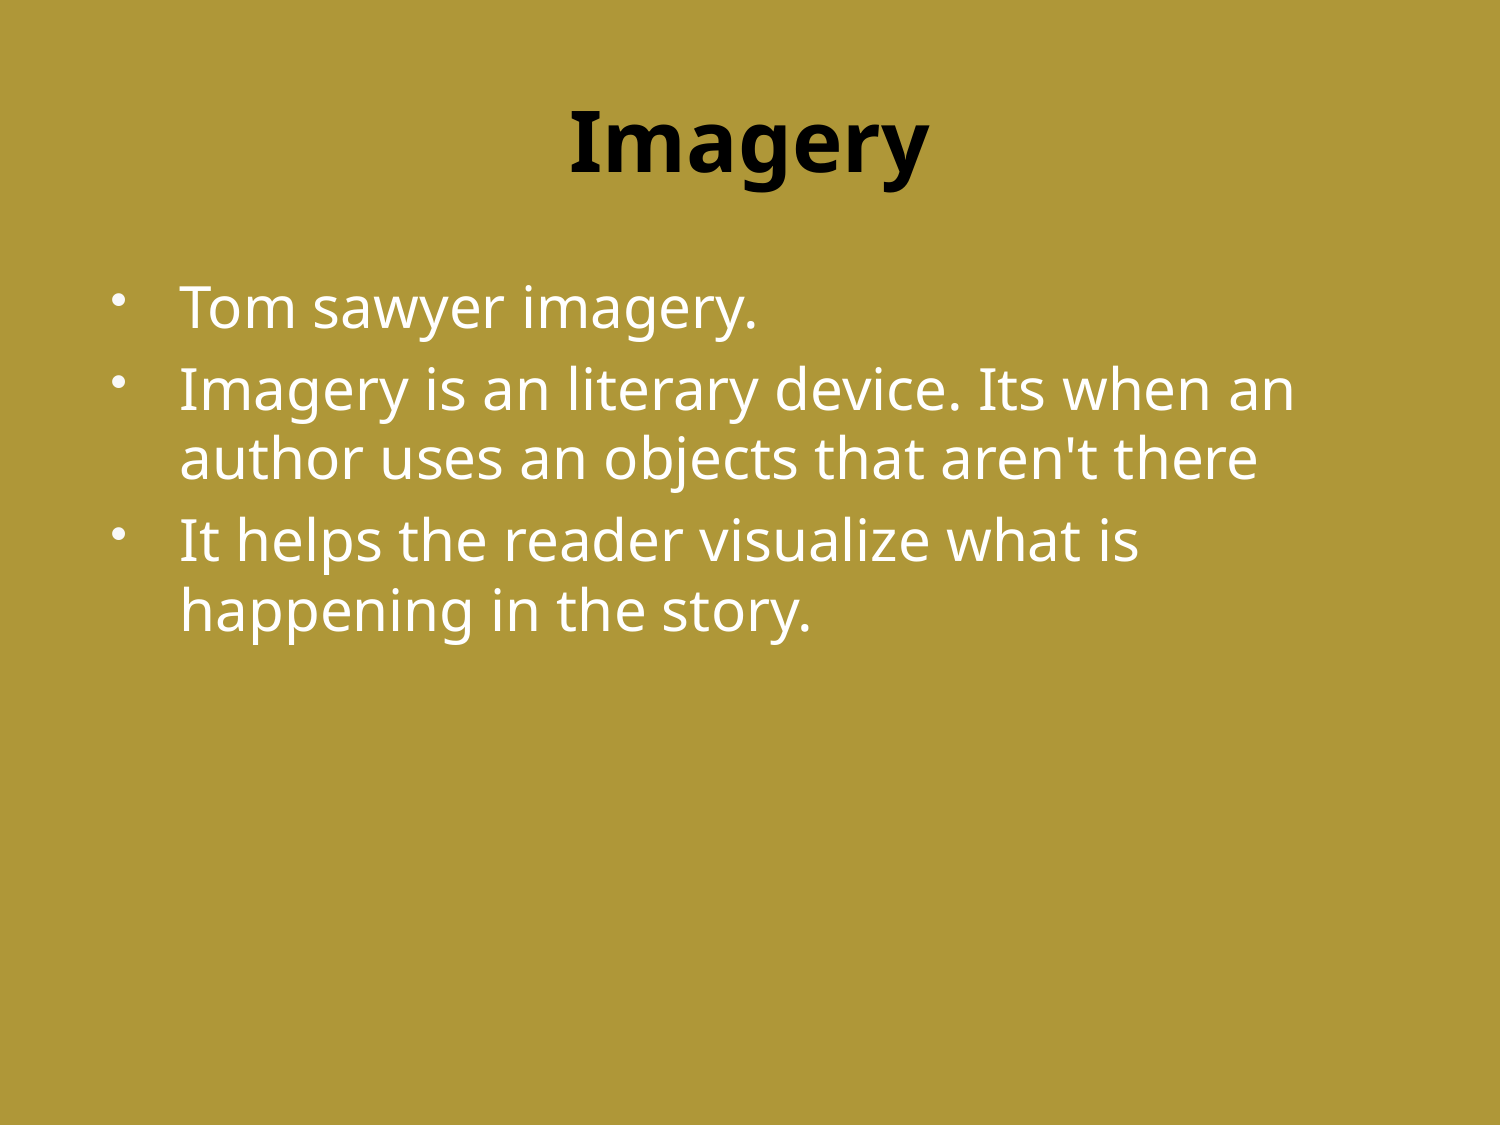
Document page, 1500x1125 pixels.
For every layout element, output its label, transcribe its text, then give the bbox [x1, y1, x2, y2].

title Imagery [75, 45, 1425, 233]
list Tom sawyer imagery. Imagery is an literary device. Its when an author uses an objects that aren't there It helps the reader visualize what is happening in the story. [75, 262, 1425, 1035]
